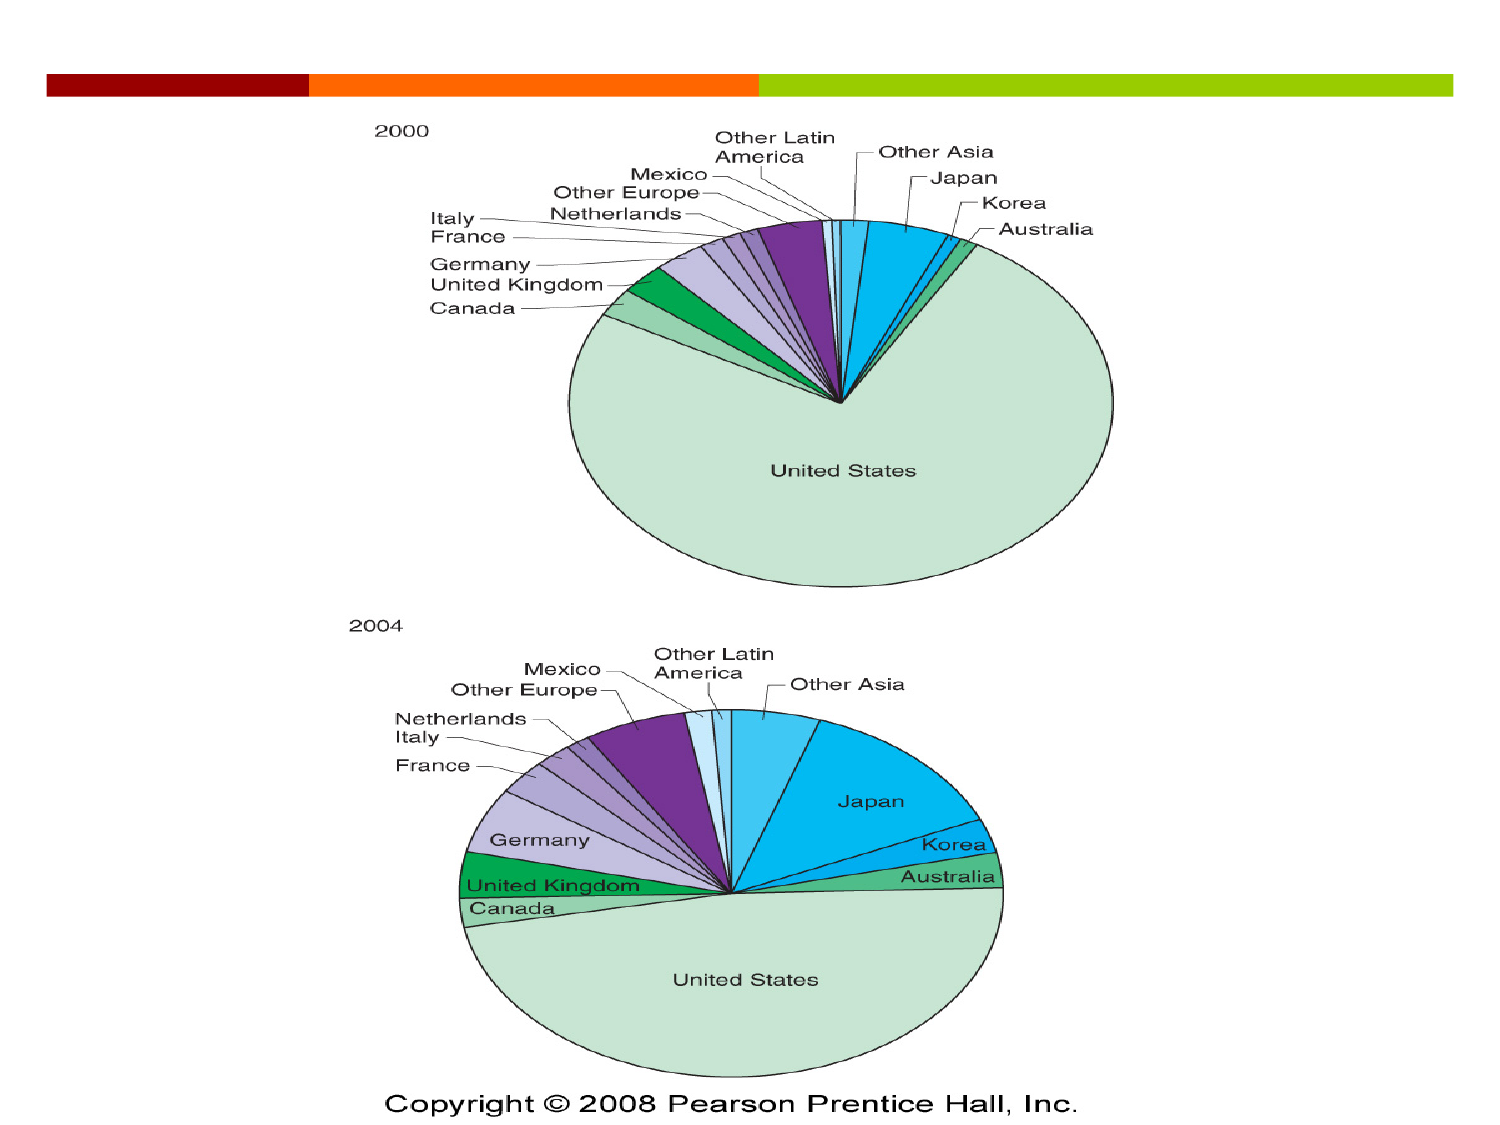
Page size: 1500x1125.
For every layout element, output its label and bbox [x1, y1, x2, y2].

picture [335, 115, 1128, 1125]
